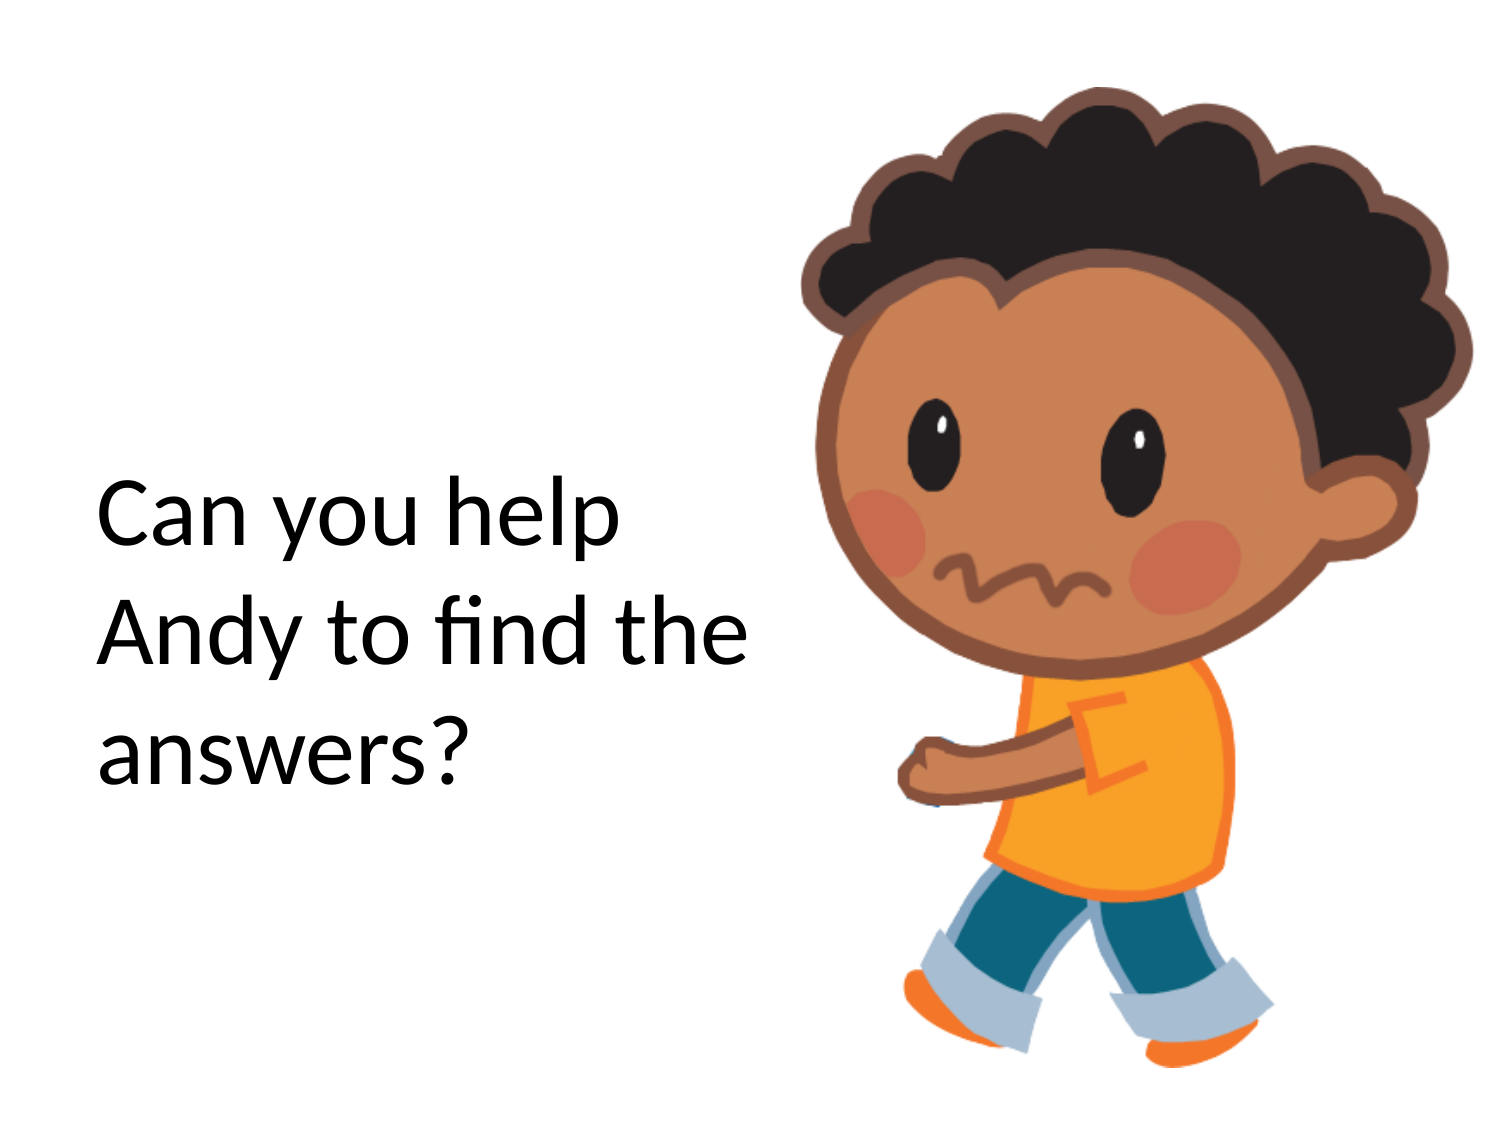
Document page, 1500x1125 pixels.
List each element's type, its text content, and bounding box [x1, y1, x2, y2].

text_box Can you help Andy to find the answers? [24, 437, 794, 813]
picture [799, 87, 1476, 1068]
